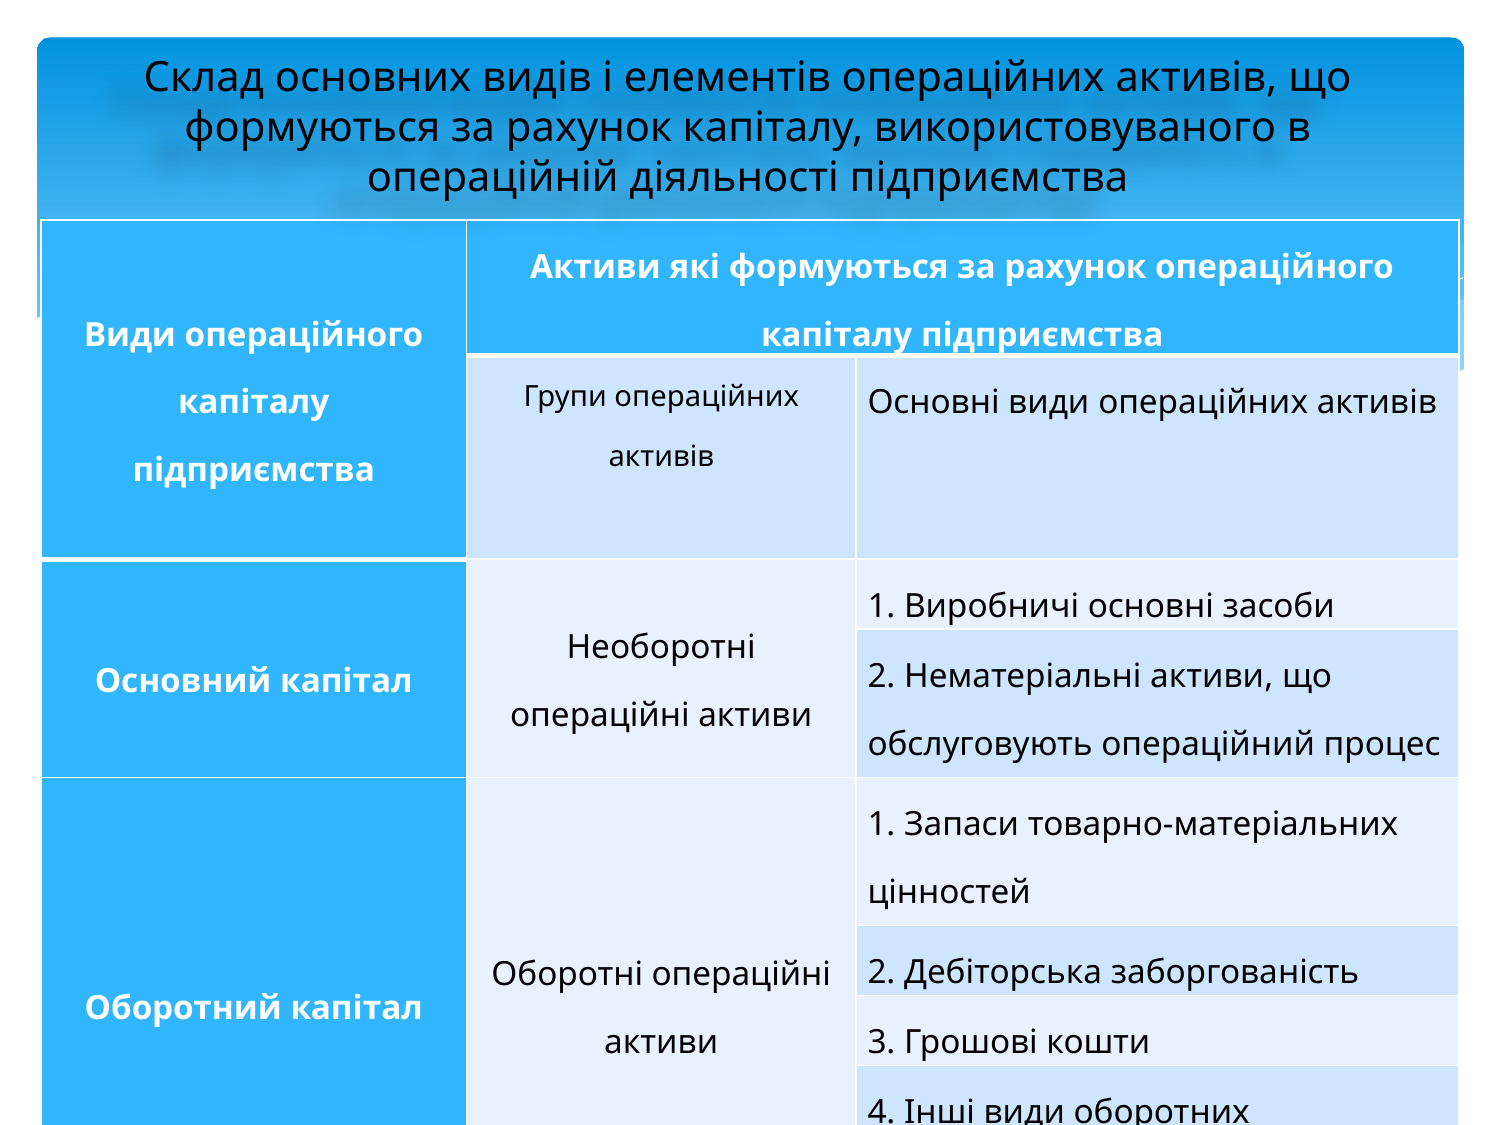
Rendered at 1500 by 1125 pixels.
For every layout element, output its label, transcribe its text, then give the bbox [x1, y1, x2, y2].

table_header Види операційного капіталу підприємства [42, 247, 466, 557]
table_cell Основний капітал [42, 562, 466, 777]
table_cell 1. Виробничі основні засоби [857, 560, 1458, 628]
table_cell Необоротні операційні активи [467, 560, 855, 777]
table_header Активи які формуються за рахунок операційного капіталу підприємства [467, 221, 1458, 353]
text_box Склад основних видів і елементів операційних активів, що формуються за рахунок капіталу, використовуваного в операційній діяльності підприємства [62, 42, 1433, 208]
table_cell Оборотний капітал [42, 778, 466, 1125]
table_cell 2. Нематеріальні активи, що обслуговують операційний процес [857, 630, 1458, 777]
table_cell Групи операційних активів [467, 358, 855, 558]
table_cell 3. Грошові кошти [857, 996, 1458, 1065]
table_cell 4. Інші види оборотних операційних активів [857, 1066, 1458, 1125]
table_cell 1. Запаси товарно-матеріальних цінностей [857, 778, 1458, 925]
table_cell Оборотні операційні активи [467, 778, 855, 1125]
table_cell Основні види операційних активів [857, 358, 1458, 558]
table_cell 2. Дебіторська заборгованість [857, 926, 1458, 995]
